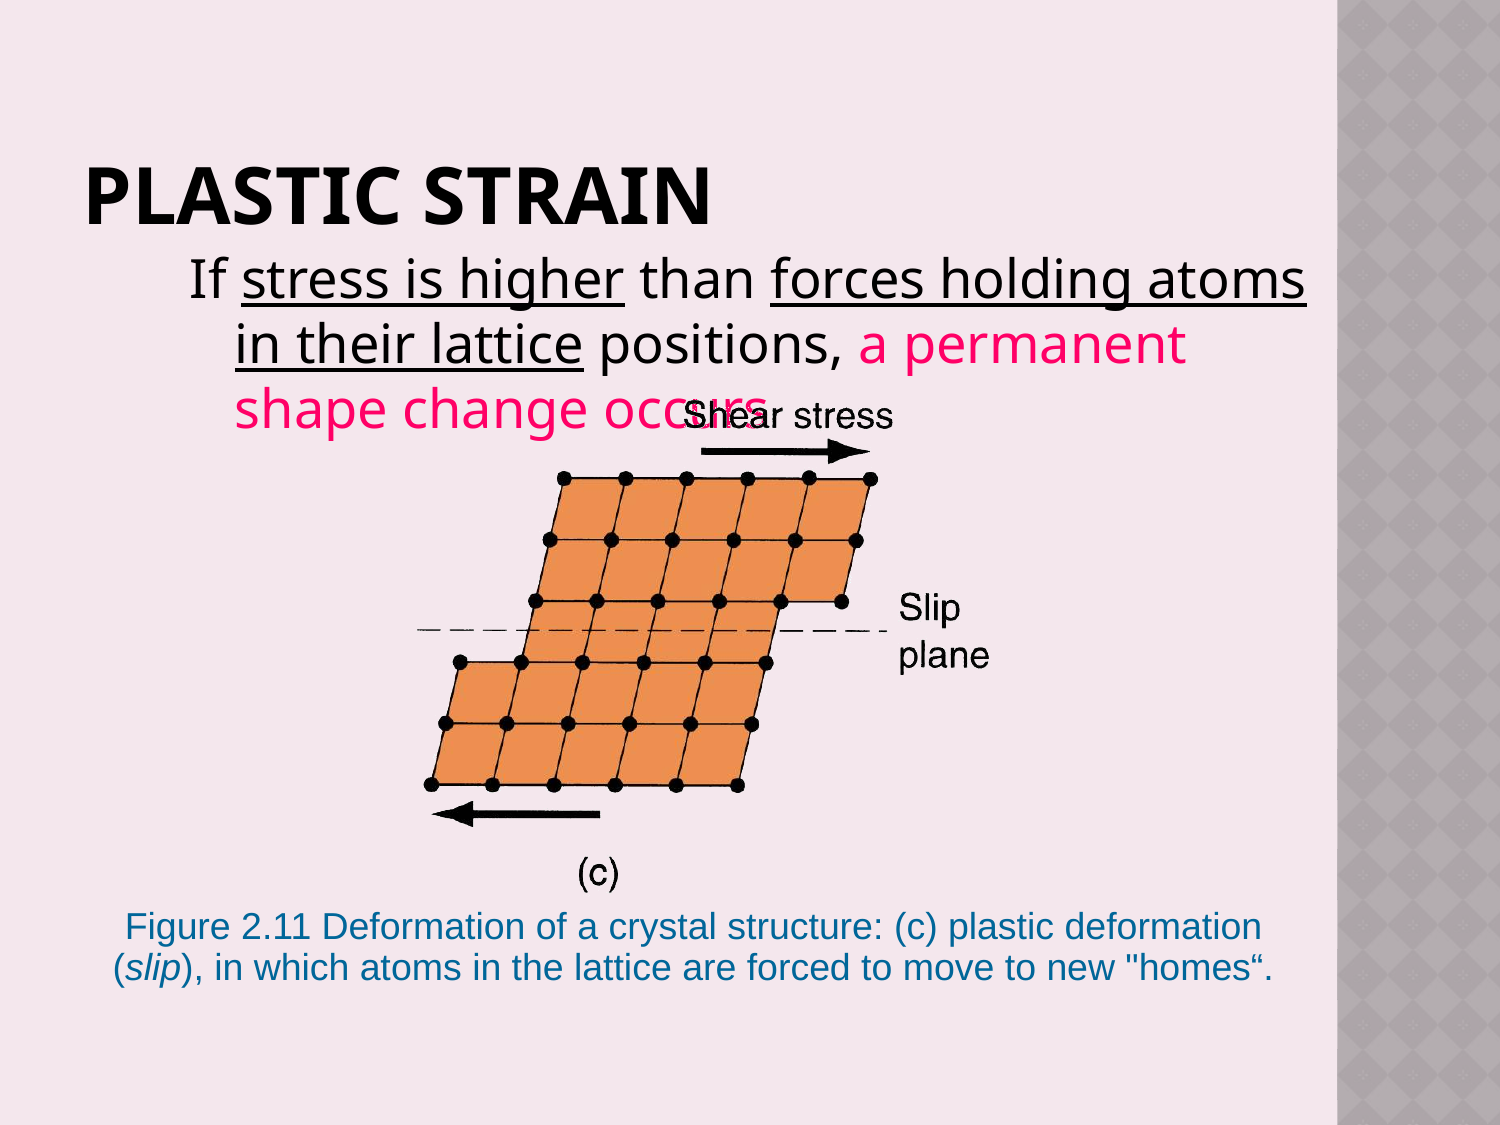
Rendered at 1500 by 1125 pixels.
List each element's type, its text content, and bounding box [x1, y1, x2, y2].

picture [387, 387, 1001, 901]
title Plastic Strain [75, 52, 1263, 240]
text_box Figure 2.11 Deformation of a crystal structure: (c) plastic deformation (slip), in which atoms in the lattice are forced to move to new "homes“. [87, 899, 1300, 996]
list If stress is higher than forces holding atoms in their lattice positions, a permanent shape change occurs [174, 237, 1325, 463]
